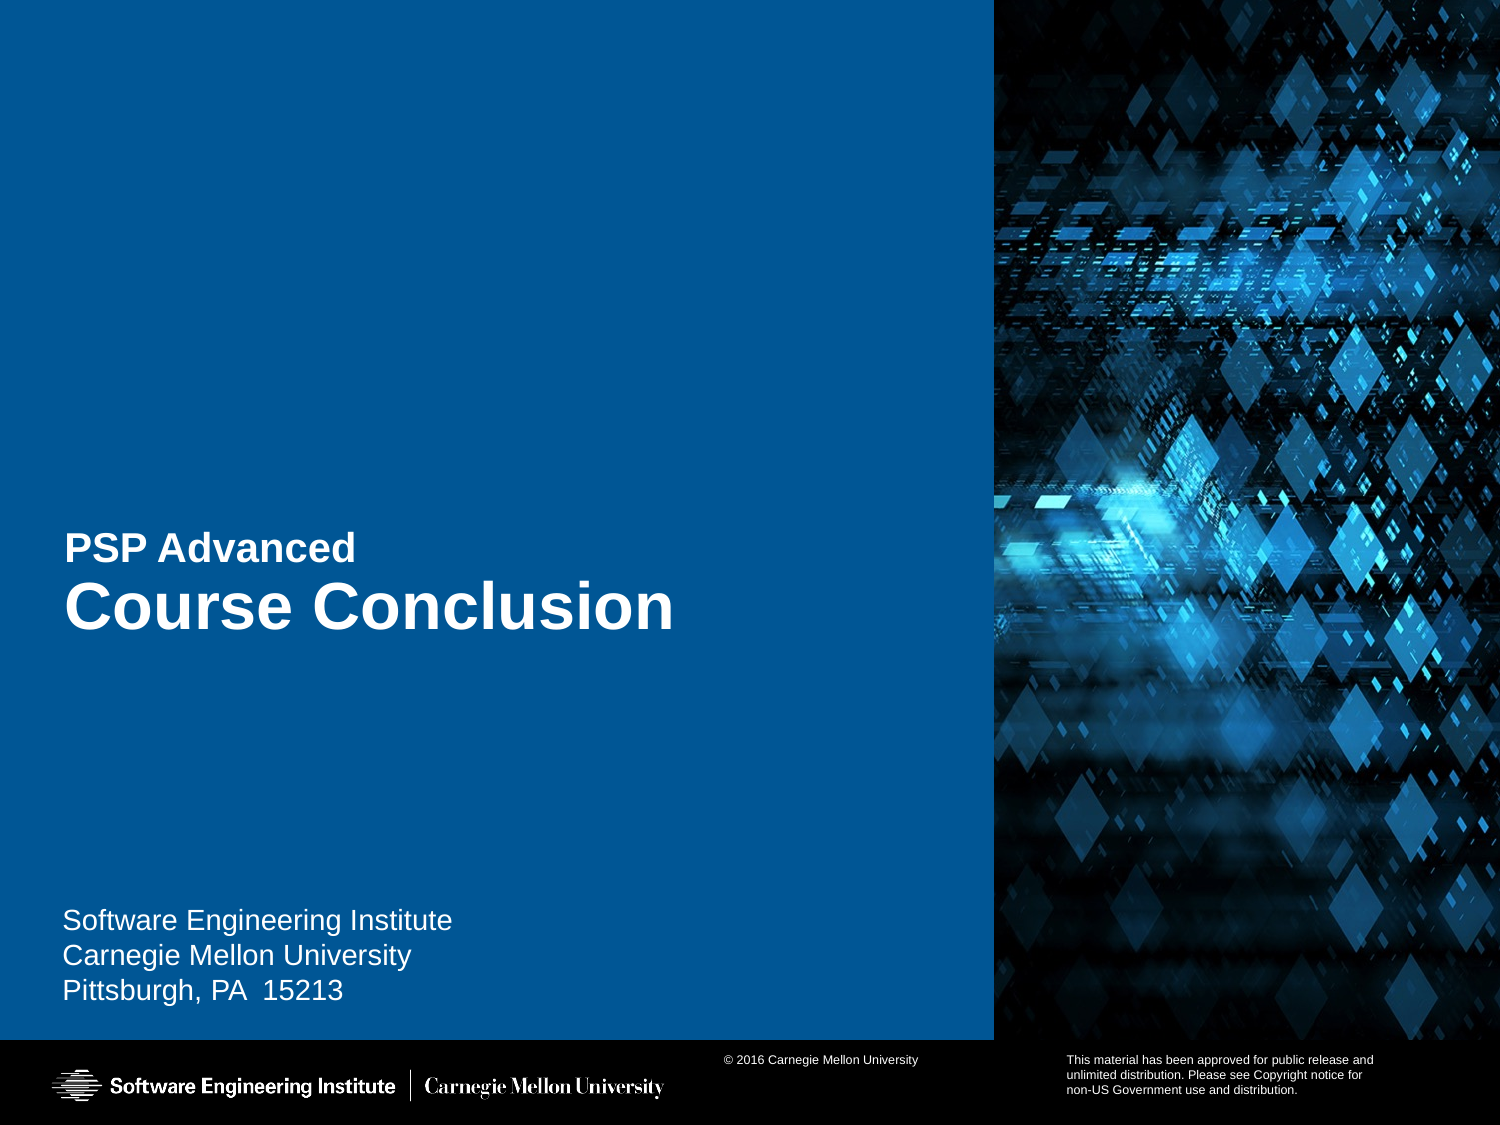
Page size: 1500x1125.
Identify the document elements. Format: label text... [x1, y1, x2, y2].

title PSP Advanced Course Conclusion [64, 43, 850, 644]
picture [994, 0, 1500, 1040]
picture [43, 1062, 673, 1106]
